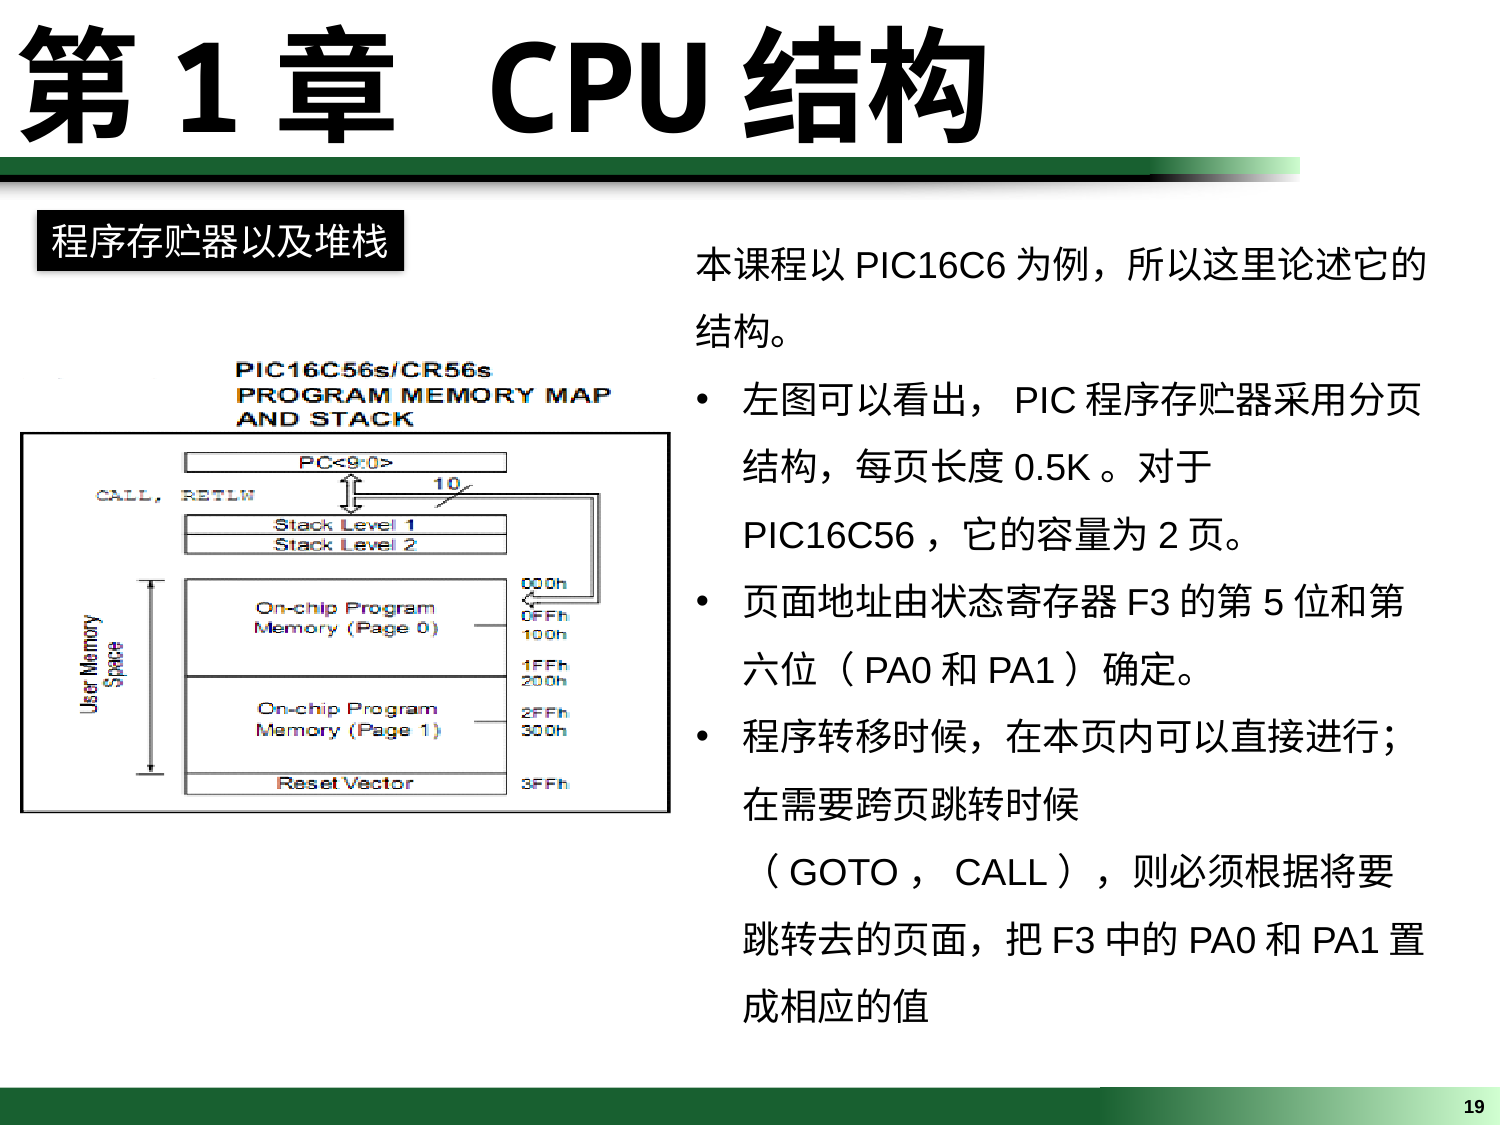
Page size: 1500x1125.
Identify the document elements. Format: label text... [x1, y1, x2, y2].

text_box 程序存贮器以及堆栈 [37, 210, 405, 271]
slide_number 19 [1437, 1087, 1500, 1125]
text_box 本课程以PIC16C6为例，所以这里论述它的结构。 左图可以看出，PIC程序存贮器采用分页结构，每页长度0.5K。对于PIC16C56，它的容量为2页。 页面地址由状态寄存器F3的第5位和第六位（PA0和PA1）确定。 程序转移时候，在本页内可以直接进行；在需要跨页跳转时候（GOTO，CALL），则必须根据将要跳转去的页面，把F3中的PA0和PA1置成相应的值 [679, 209, 1445, 1038]
picture [0, 361, 692, 821]
text_box 第1章 CPU结构 [0, 0, 1260, 167]
picture [0, 174, 1313, 200]
